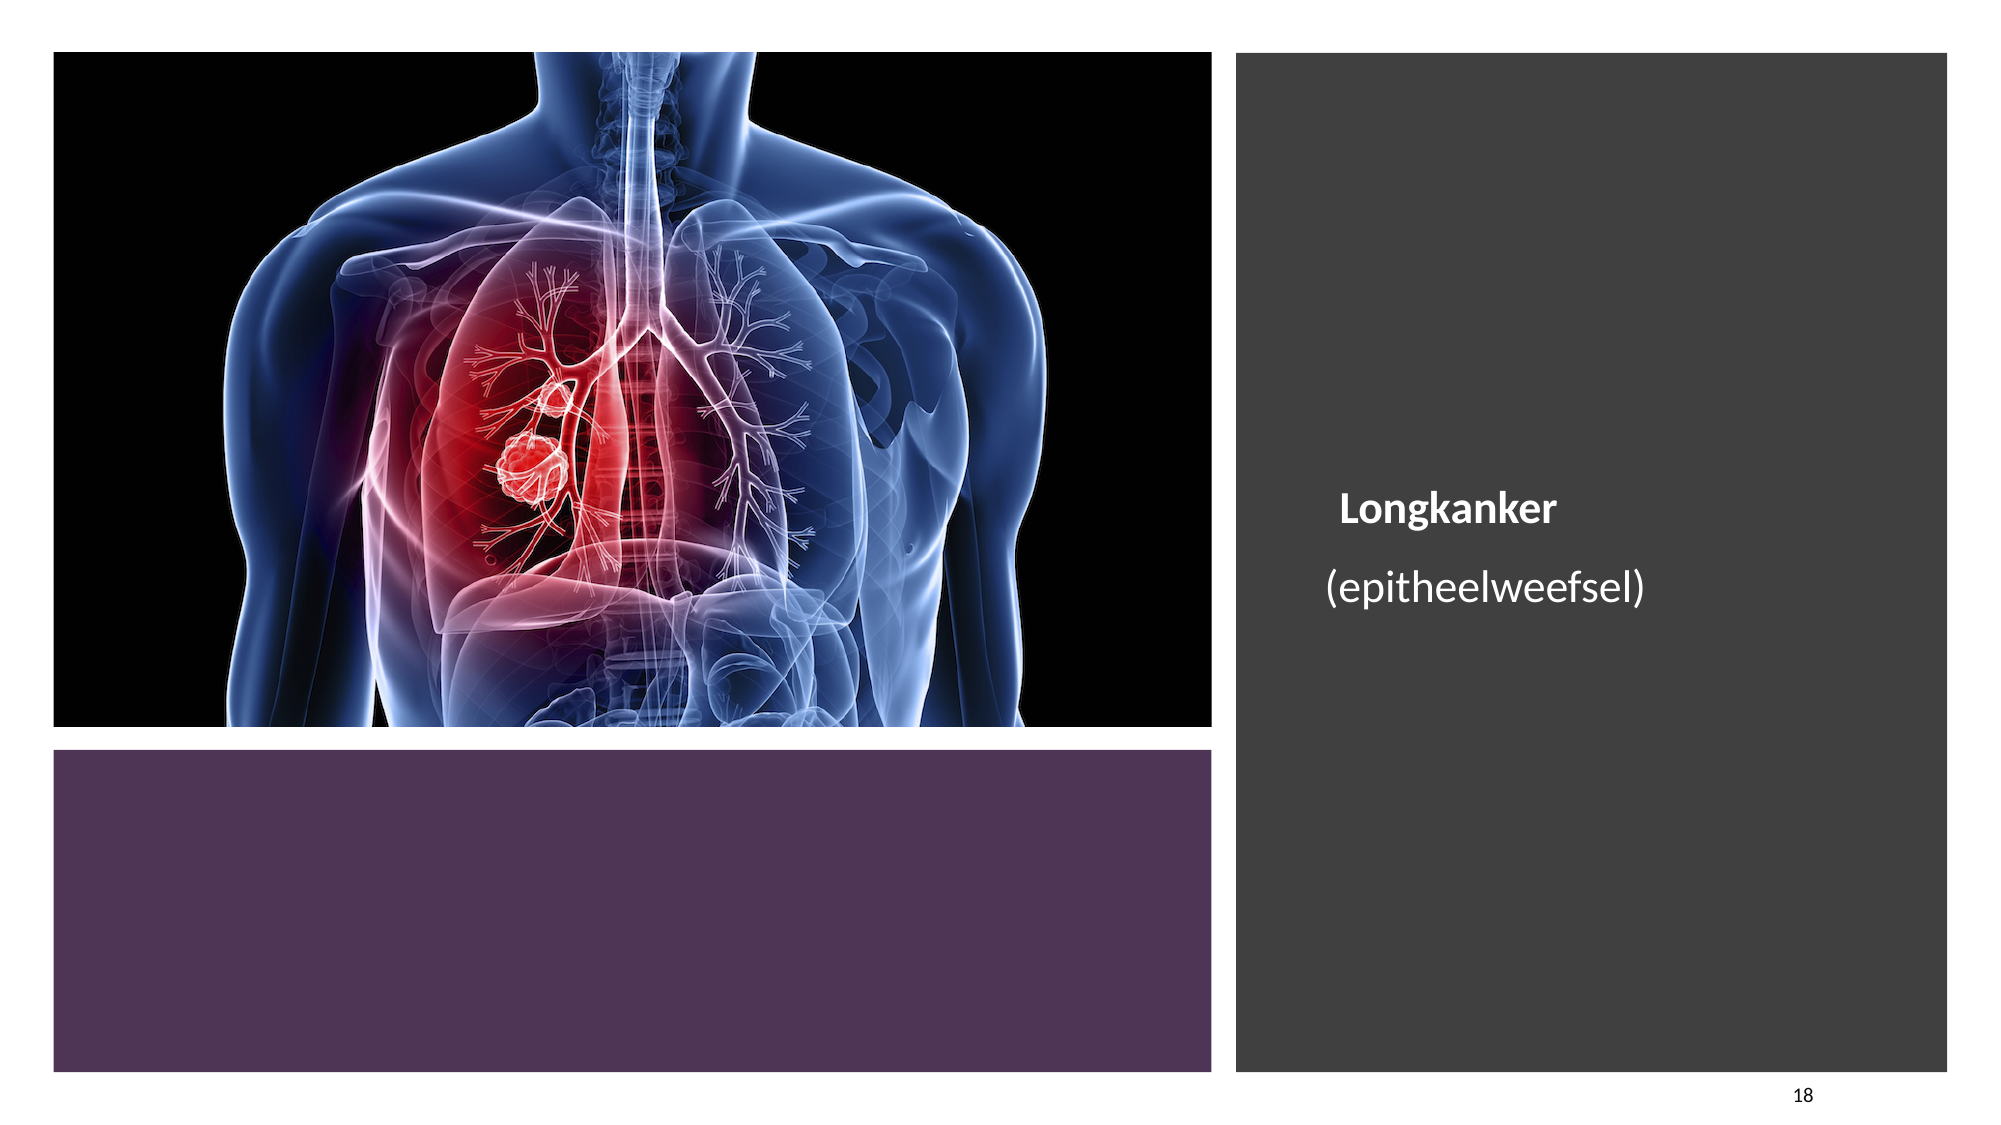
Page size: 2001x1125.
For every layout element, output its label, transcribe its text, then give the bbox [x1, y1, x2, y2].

slide_number 18 [1777, 1074, 1938, 1117]
text_box [1235, 51, 1948, 1074]
list Longkanker (epitheelweefsel) [1317, 150, 1879, 947]
text_box [52, 749, 1213, 1073]
picture [53, 52, 1212, 727]
